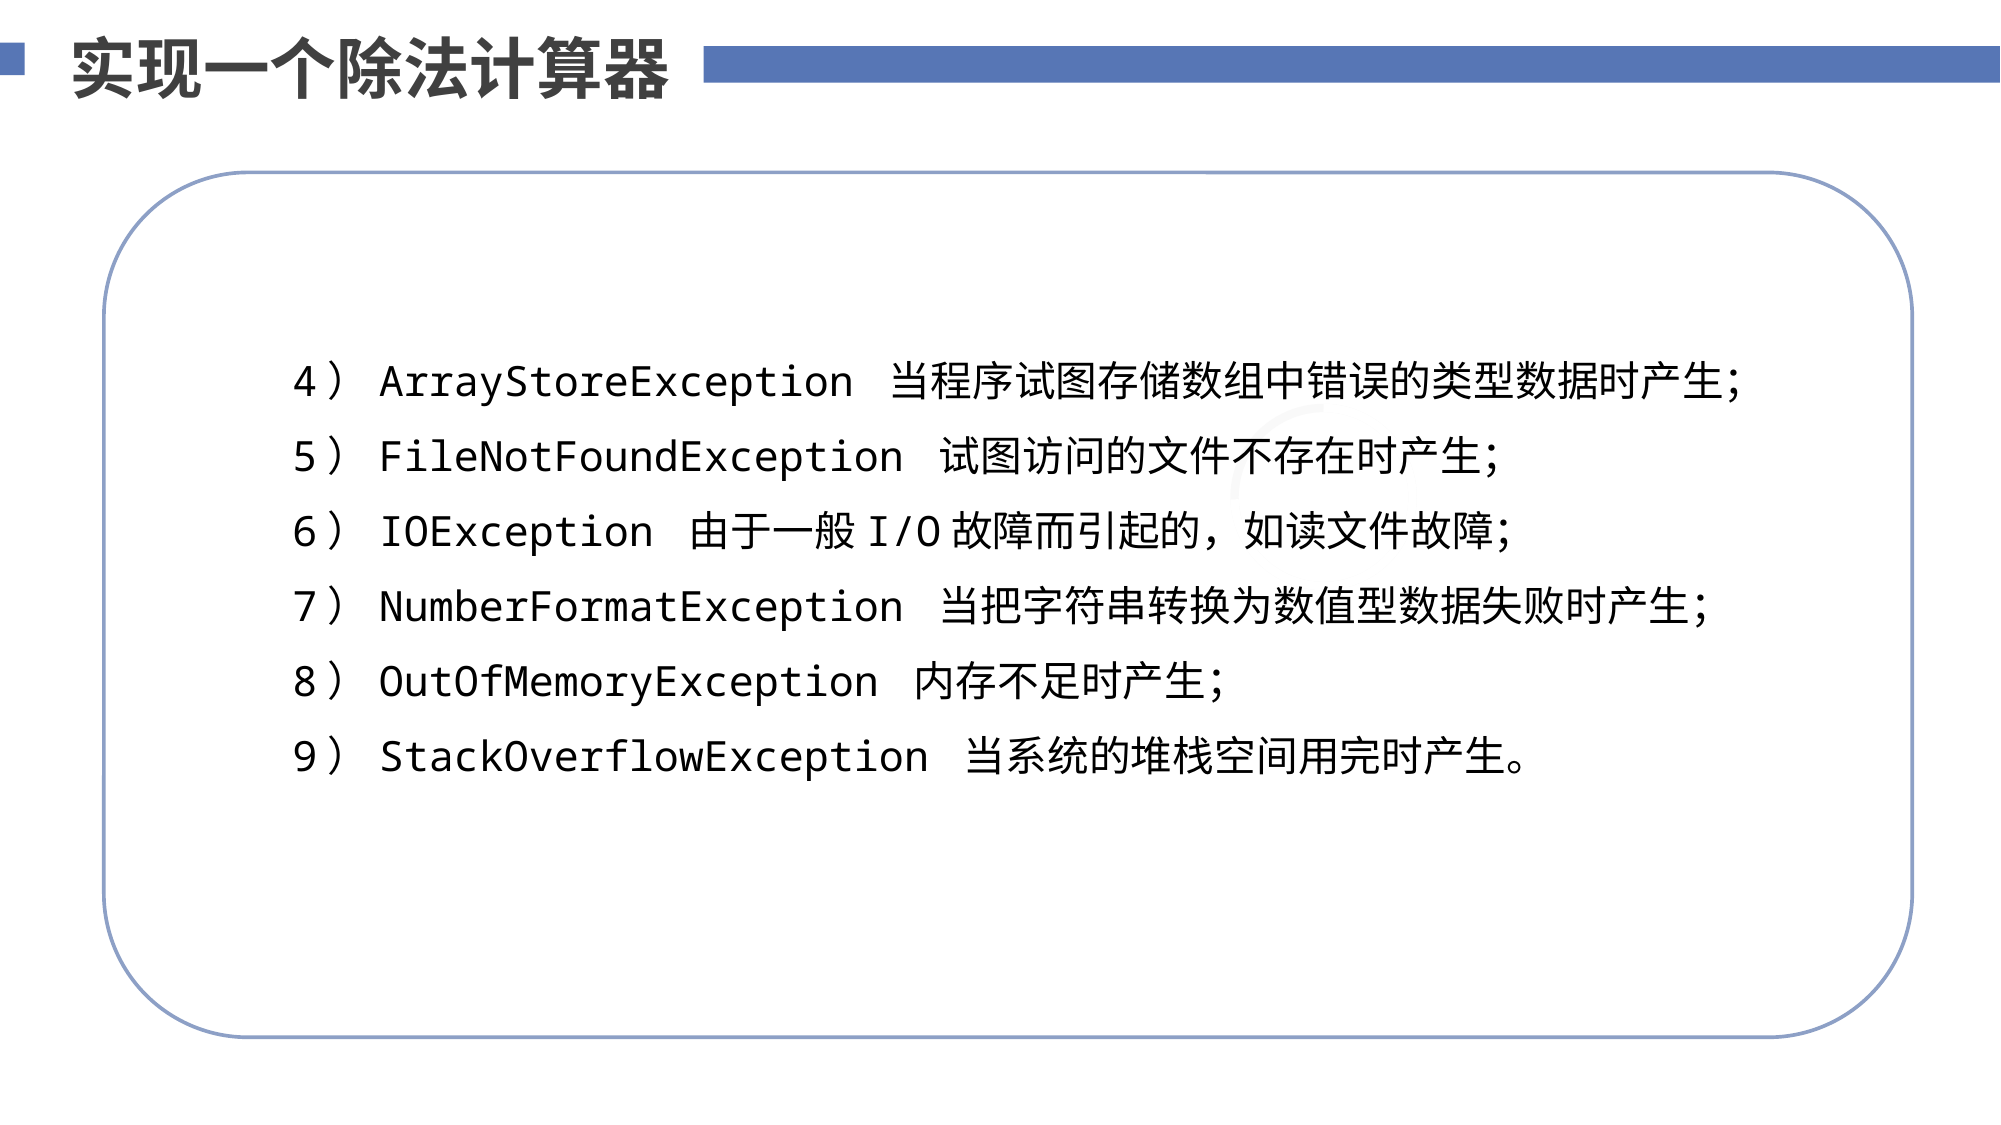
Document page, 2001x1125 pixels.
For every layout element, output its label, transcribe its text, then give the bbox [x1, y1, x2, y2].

text_box [0, 41, 26, 76]
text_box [1451, 385, 1820, 591]
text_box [1234, 407, 1413, 587]
text_box [102, 171, 1914, 1039]
text_box 实现一个除法计算器 [69, 26, 671, 107]
text_box [702, 45, 2000, 84]
